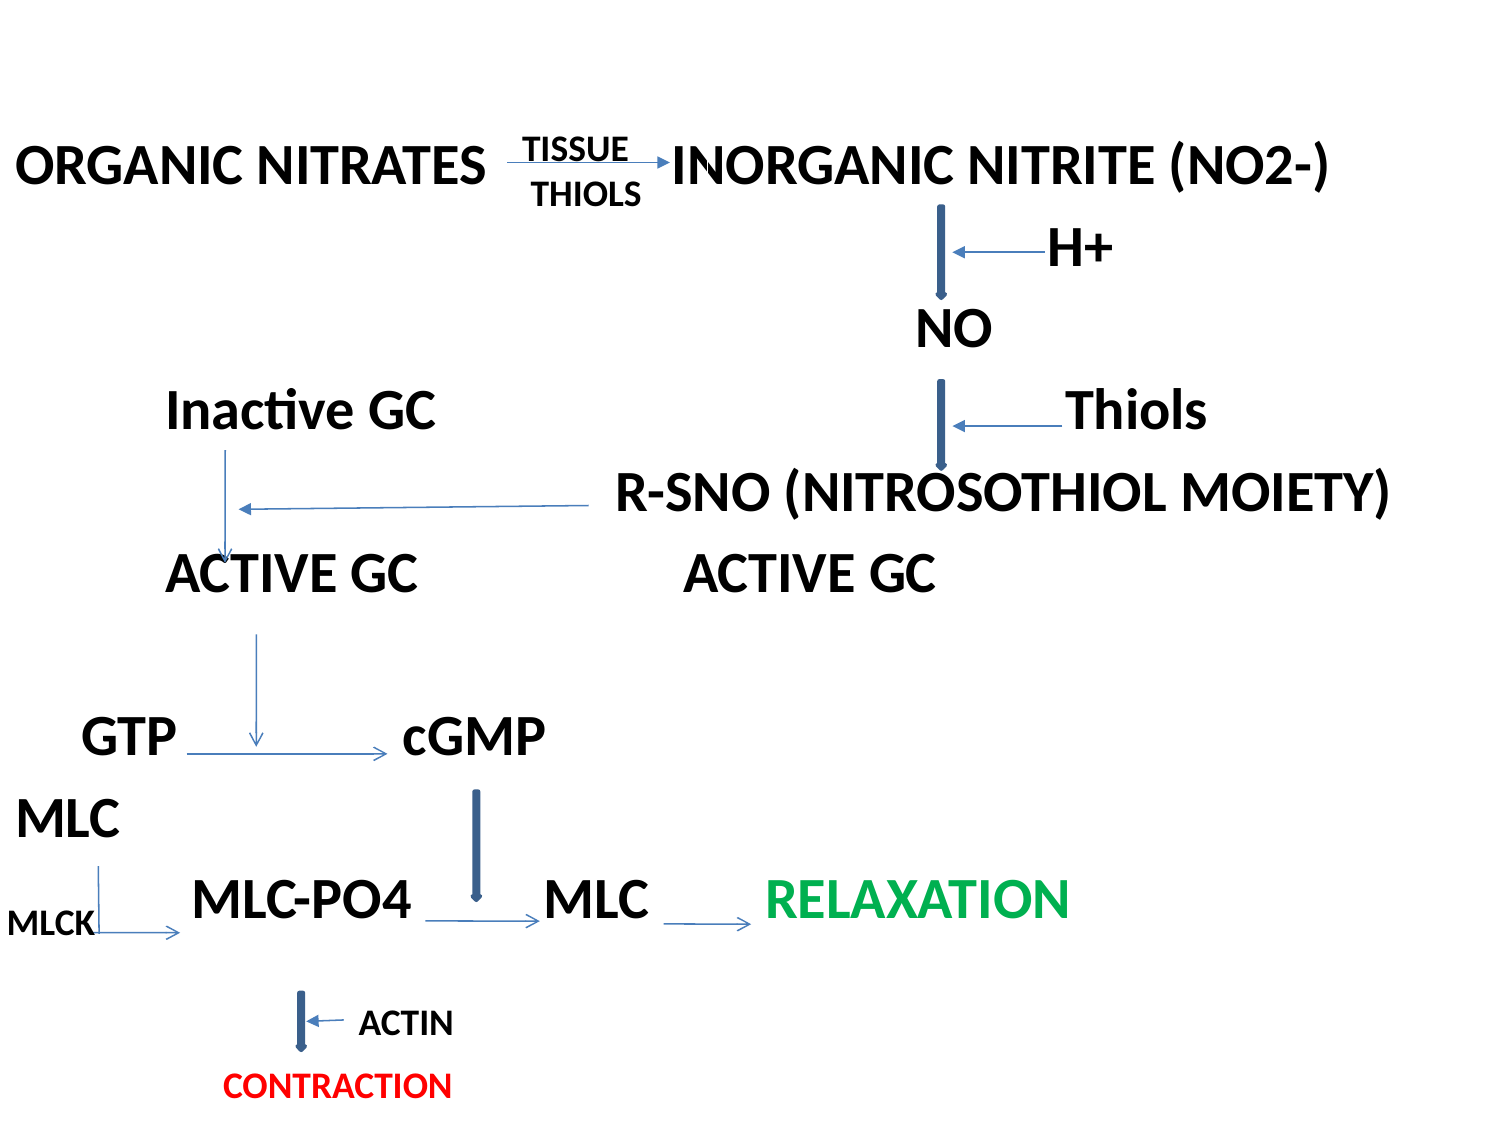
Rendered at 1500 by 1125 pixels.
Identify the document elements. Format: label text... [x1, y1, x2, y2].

text_box [470, 789, 483, 903]
text_box ACTIN [343, 990, 482, 1050]
text_box [295, 990, 307, 1053]
text_box MLCK [0, 890, 168, 951]
text_box TISSUE THIOLS [507, 116, 708, 222]
list ORGANIC NITRATES INORGANIC NITRITE (NO2-) H+ NO Inactive GC Thiols R-SNO (NITROSOTHIOL MOIETY) ACTIVE GC ACTIVE GC GTP cGMP MLC MLC-PO4 MLC RELAXATION [0, 37, 1500, 1100]
text_box [935, 379, 947, 471]
text_box [935, 204, 947, 301]
text_box CONTRACTION [208, 1053, 496, 1114]
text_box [238, 505, 589, 510]
